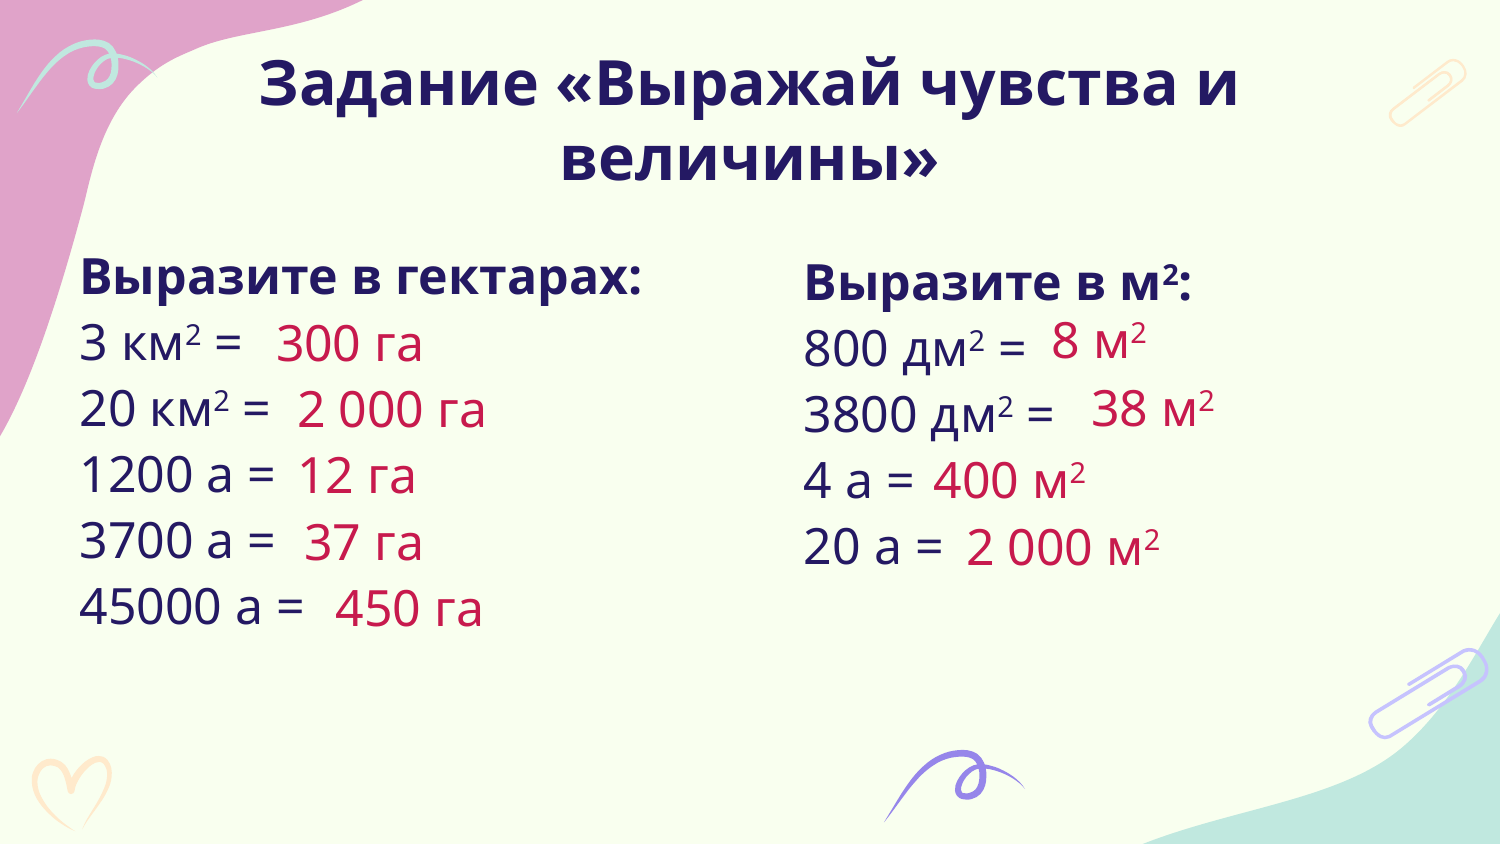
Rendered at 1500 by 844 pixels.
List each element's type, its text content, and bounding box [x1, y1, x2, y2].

text_box 8 м2 [1015, 284, 1211, 377]
text_box [883, 749, 1026, 823]
text_box 38 м2 [1055, 352, 1251, 445]
text_box Выразите в гектарах: 3 км2 = 20 км2 = 1200 а = 3700 а = 45000 а = [64, 231, 956, 642]
text_box 400 м2 [897, 424, 1113, 517]
text_box [87, 75, 118, 90]
text_box Выразите в м2: 800 дм2 = 3800 дм2 = 4 а = 20 а = [789, 237, 1500, 582]
text_box [31, 755, 112, 832]
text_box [1359, 667, 1496, 719]
text_box 450 га [299, 551, 617, 641]
title Задание «Выражай чувства и величины» [88, 75, 1382, 123]
text_box 2 000 м2 [930, 491, 1191, 584]
text_box 12 га [261, 420, 579, 509]
text_box 37 га [268, 486, 586, 576]
text_box 2 000 га [261, 353, 515, 420]
text_box [16, 75, 45, 114]
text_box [1387, 58, 1469, 128]
text_box 300 га [240, 287, 465, 377]
text_box [0, 0, 1500, 75]
